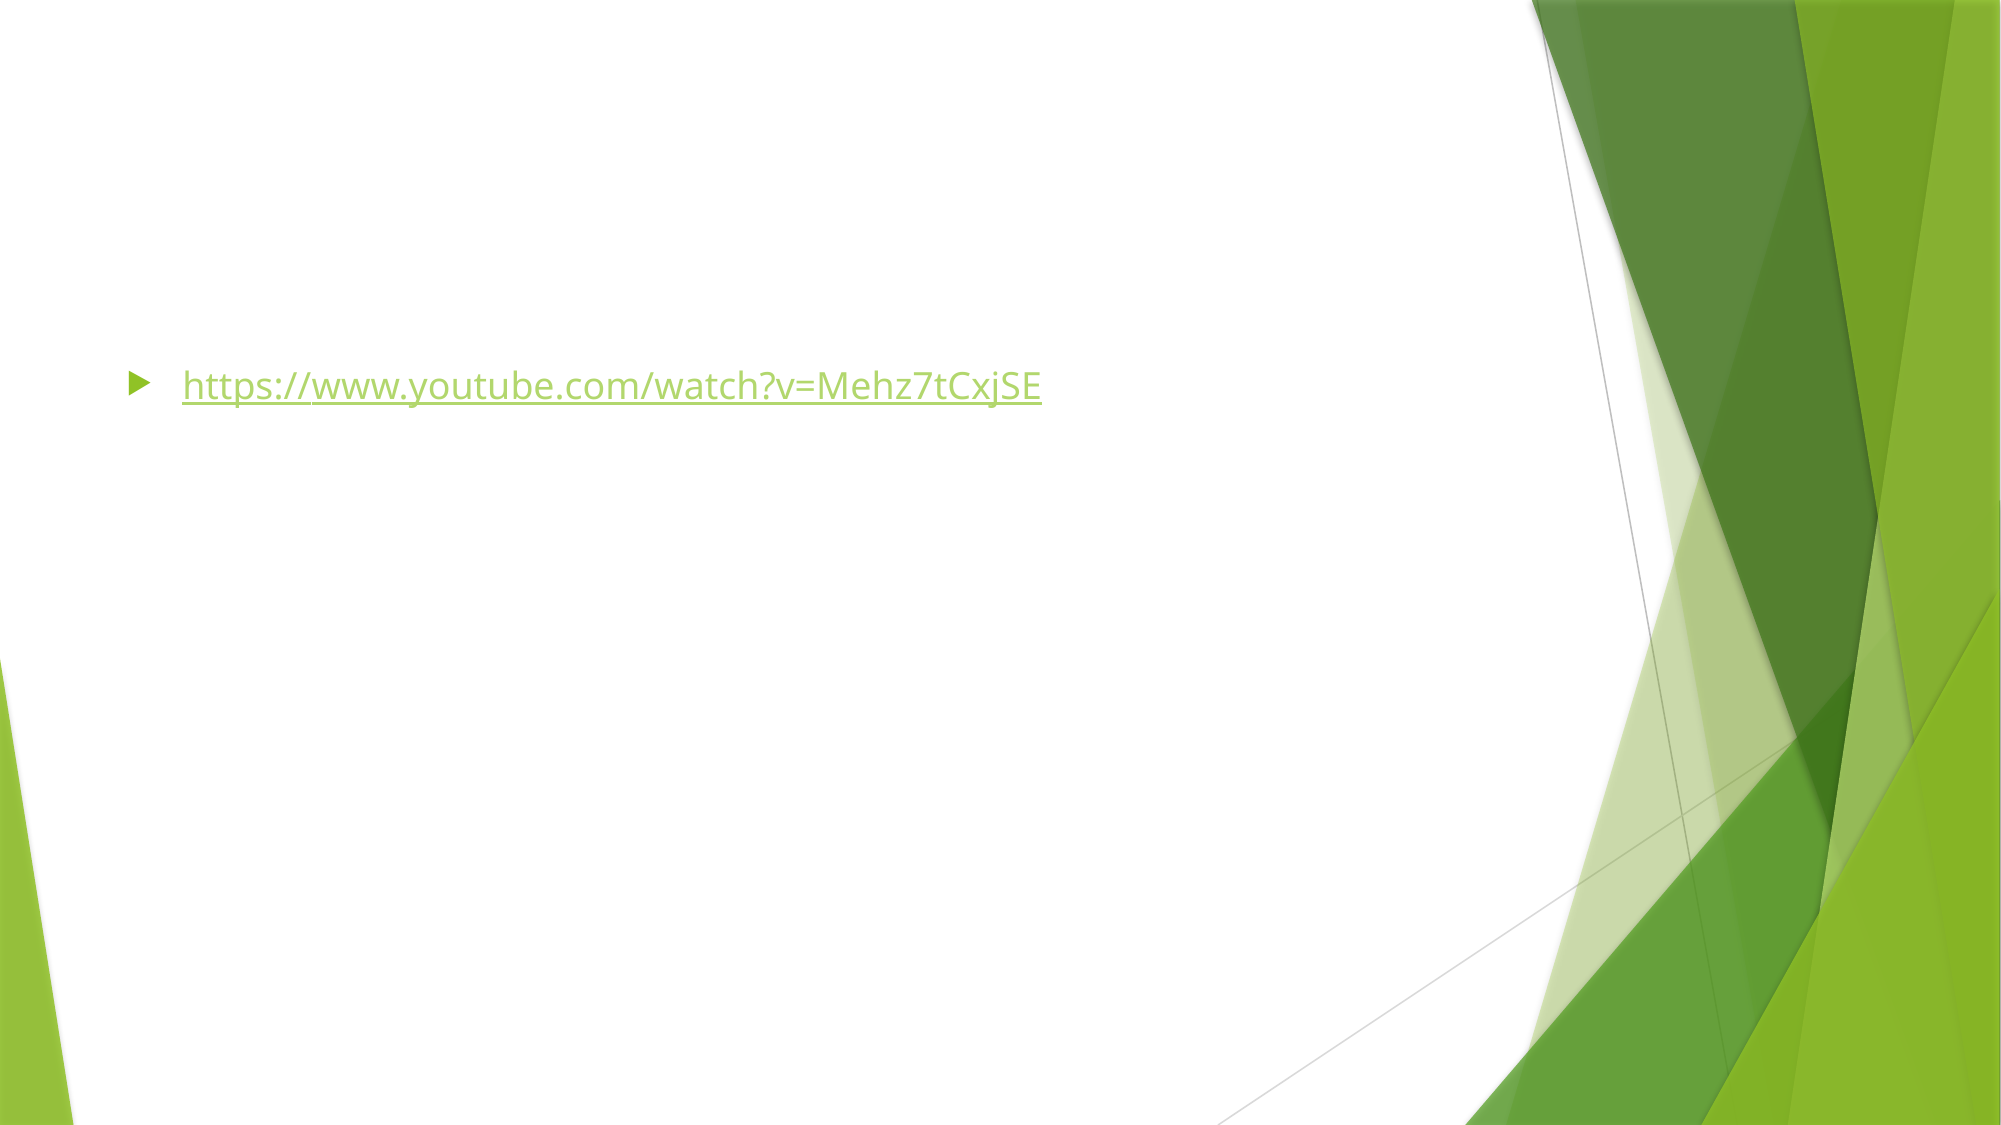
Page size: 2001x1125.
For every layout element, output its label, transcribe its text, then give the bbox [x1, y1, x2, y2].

list https://www.youtube.com/watch?v=Mehz7tCxjSE [111, 354, 1522, 992]
